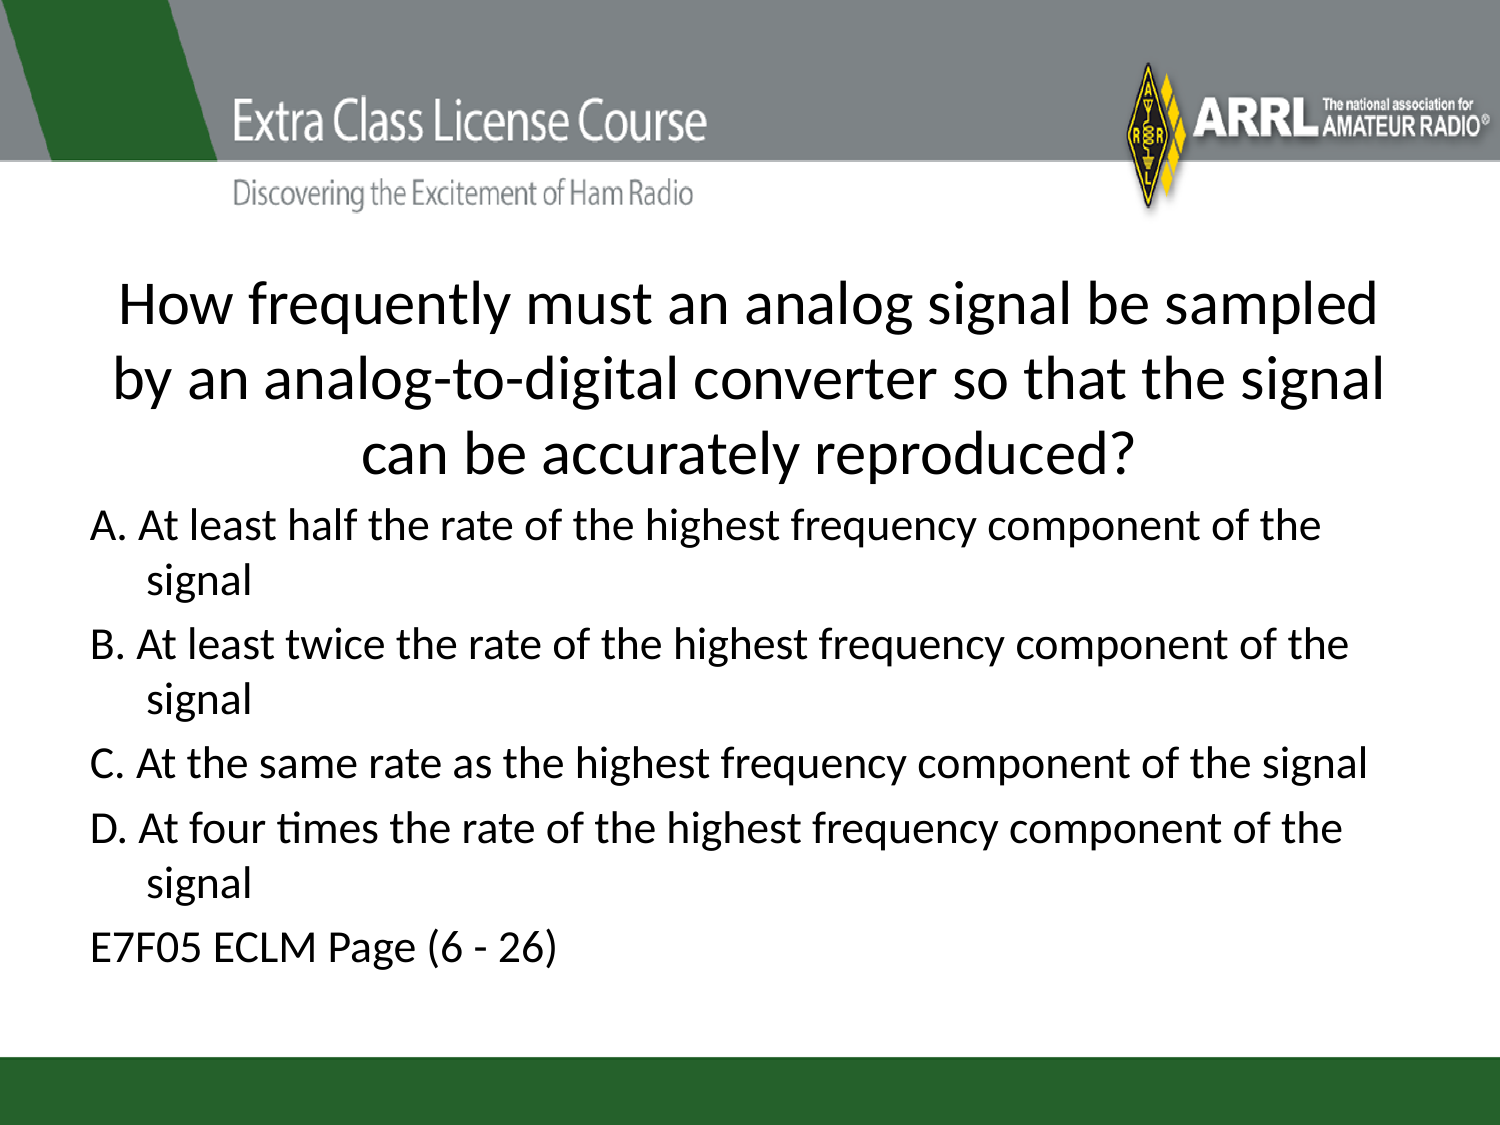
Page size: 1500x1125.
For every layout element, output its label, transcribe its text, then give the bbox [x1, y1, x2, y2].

list A. At least half the rate of the highest frequency component of the signal B. At least twice the rate of the highest frequency component of the signal C. At the same rate as the highest frequency component of the signal D. At four times the rate of the highest frequency component of the signal E7F05 ECLM Page (6 - 26) [75, 487, 1425, 1005]
picture [0, 0, 1500, 1125]
title How frequently must an analog signal be sampled by an analog-to-digital converter so that the signal can be accurately reproduced? [75, 254, 1425, 435]
